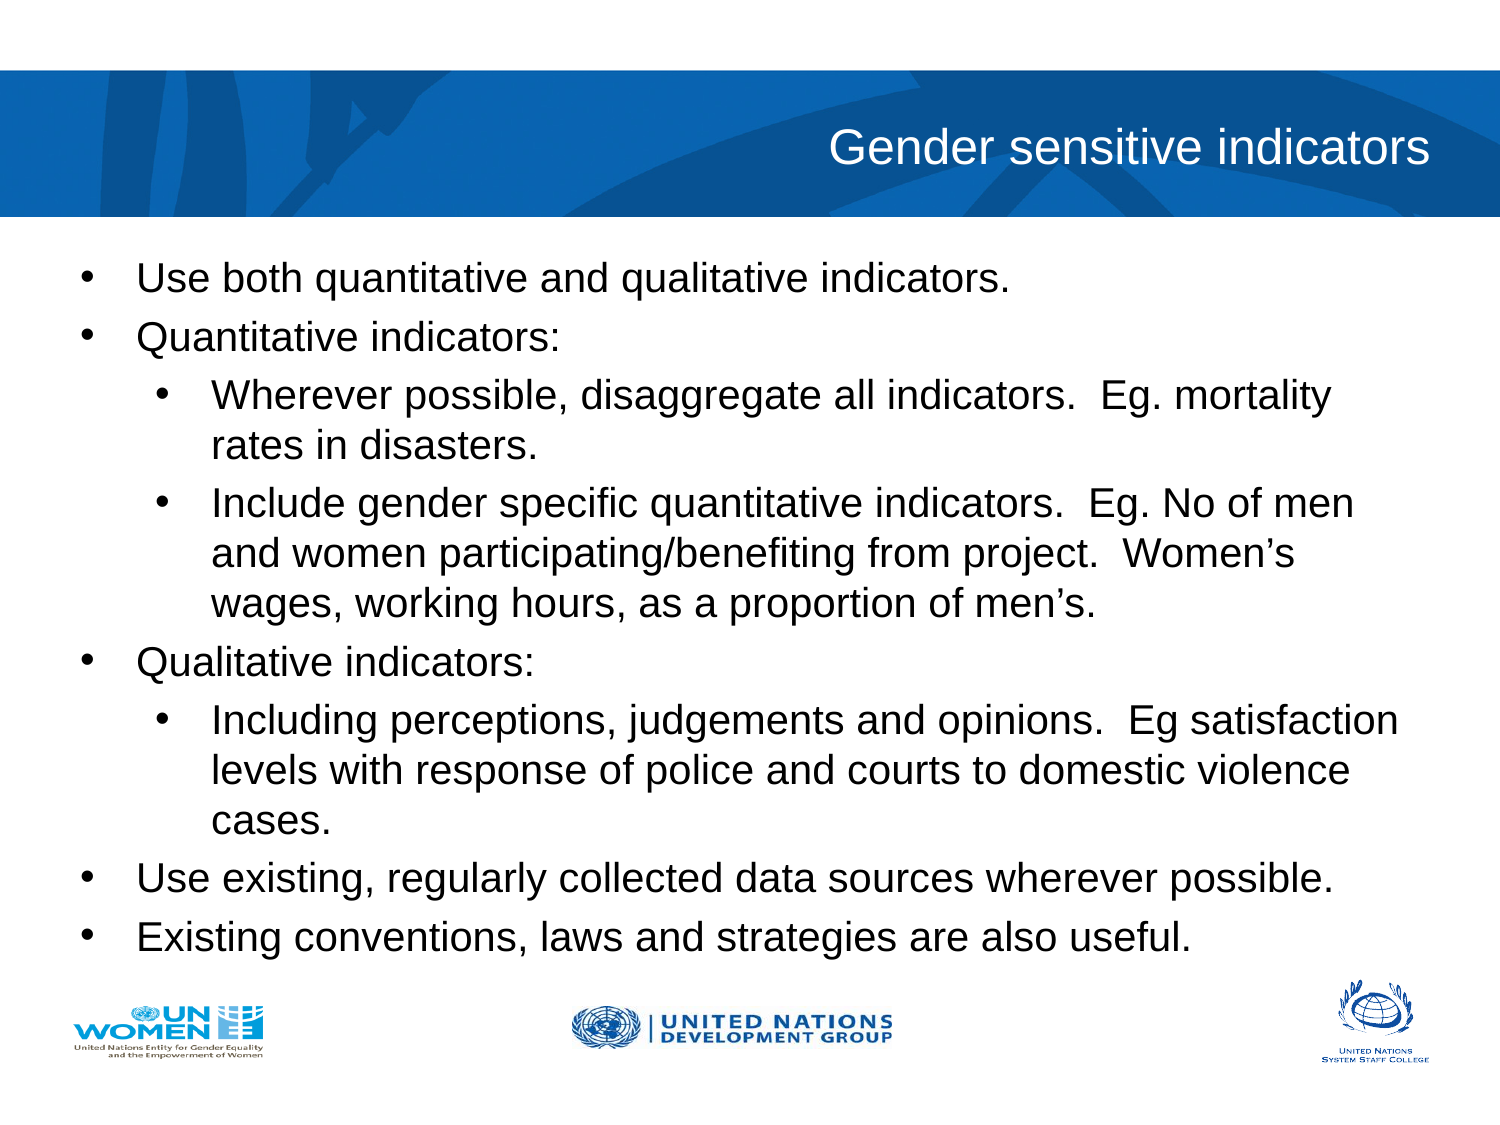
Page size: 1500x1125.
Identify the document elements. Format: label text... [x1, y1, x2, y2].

picture [0, 70, 1500, 217]
title Gender sensitive indicators [171, 94, 1447, 195]
picture [73, 1006, 263, 1059]
picture [194, 1006, 204, 1013]
picture [170, 1006, 179, 1018]
list Use both quantitative and qualitative indicators. Quantitative indicators: Wherever possible, disaggregate all indicators. Eg. mortality rates in disasters. Include gender specific quantitative indicators. Eg. No of men and women participating/benefiting from project. Women’s wages, working hours, as a proportion of men’s. Qualitative indicators: Including perceptions, judgements and opinions. Eg satisfaction levels with response of police and courts to domestic violence cases. Use existing, regularly collected data sources wherever possible. Existing conventions, laws and strategies are also useful. [64, 243, 1424, 976]
picture [1322, 979, 1429, 1063]
picture [572, 1006, 892, 1049]
